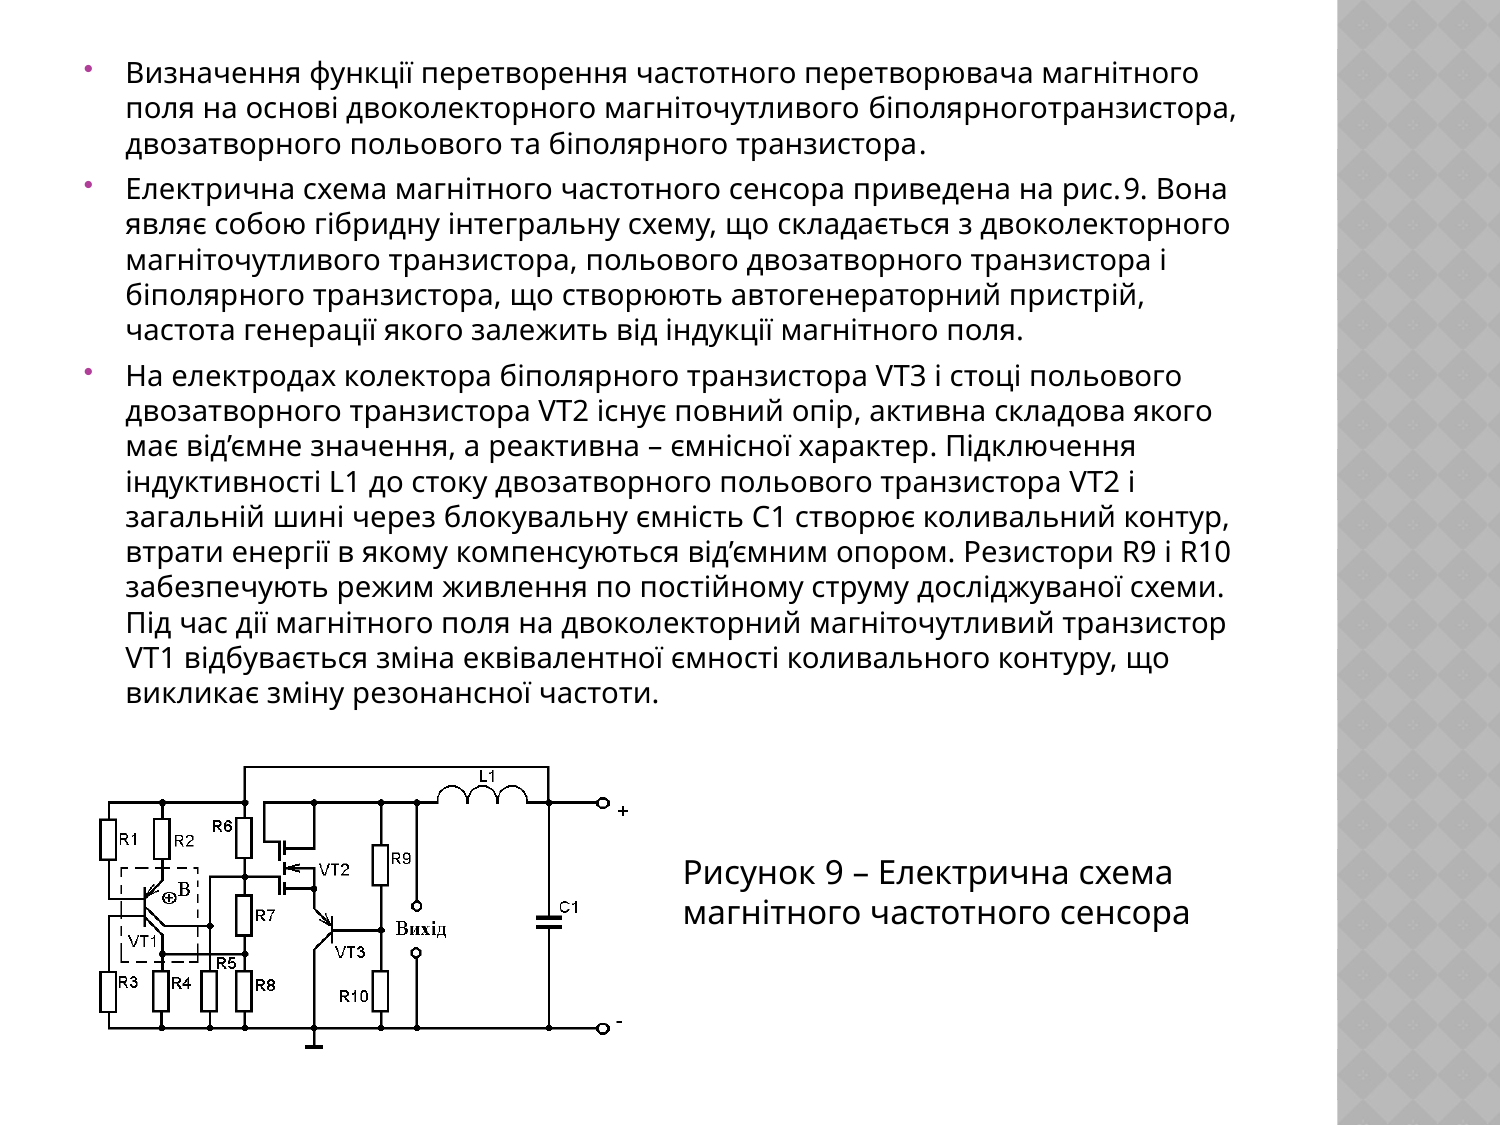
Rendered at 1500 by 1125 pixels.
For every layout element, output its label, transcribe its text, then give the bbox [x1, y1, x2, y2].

text_box Рисунок 9 – Електрична схема магнітного частотного сенсора [667, 843, 1301, 984]
picture [81, 761, 634, 1059]
list Визначення функції перетворення частотного перетворювача магнітного поля на основі двоколекторного магніточутливого біполярноготранзистора, двозатворного польового та біполярного транзистора. Електрична схема магнітного частотного сенсора приведена на рис.9. Вона являє собою гібридну інтегральну схему, що складається з двоколекторного магніточутливого транзистора, польового двозатворного транзистора і біполярного транзистора, що створюють автогенераторний пристрій, частота генерації якого залежить від індукції магнітного поля. На електродах колектора біполярного транзистора VT3 і стоці польового двозатворного транзистора VT2 існує повний опір, активна складова якого має від’ємне значення, а реактивна – ємнісної характер. Підключення індуктивності L1 до стоку двозатворного польового транзистора VT2 і загальній шині через блокувальну ємність С1 створює коливальний контур, втрати енергії в якому компенсуються від’ємним опором. Резистори R9 і R10 забезпечують режим живлення по постійному струму досліджуваної схеми. Під час дії магнітного поля на двоколекторний магніточутливий транзистор VT1 відбувається зміна еквівалентної ємності коливального контуру, що викликає зміну резонансної частоти. [70, 46, 1258, 797]
